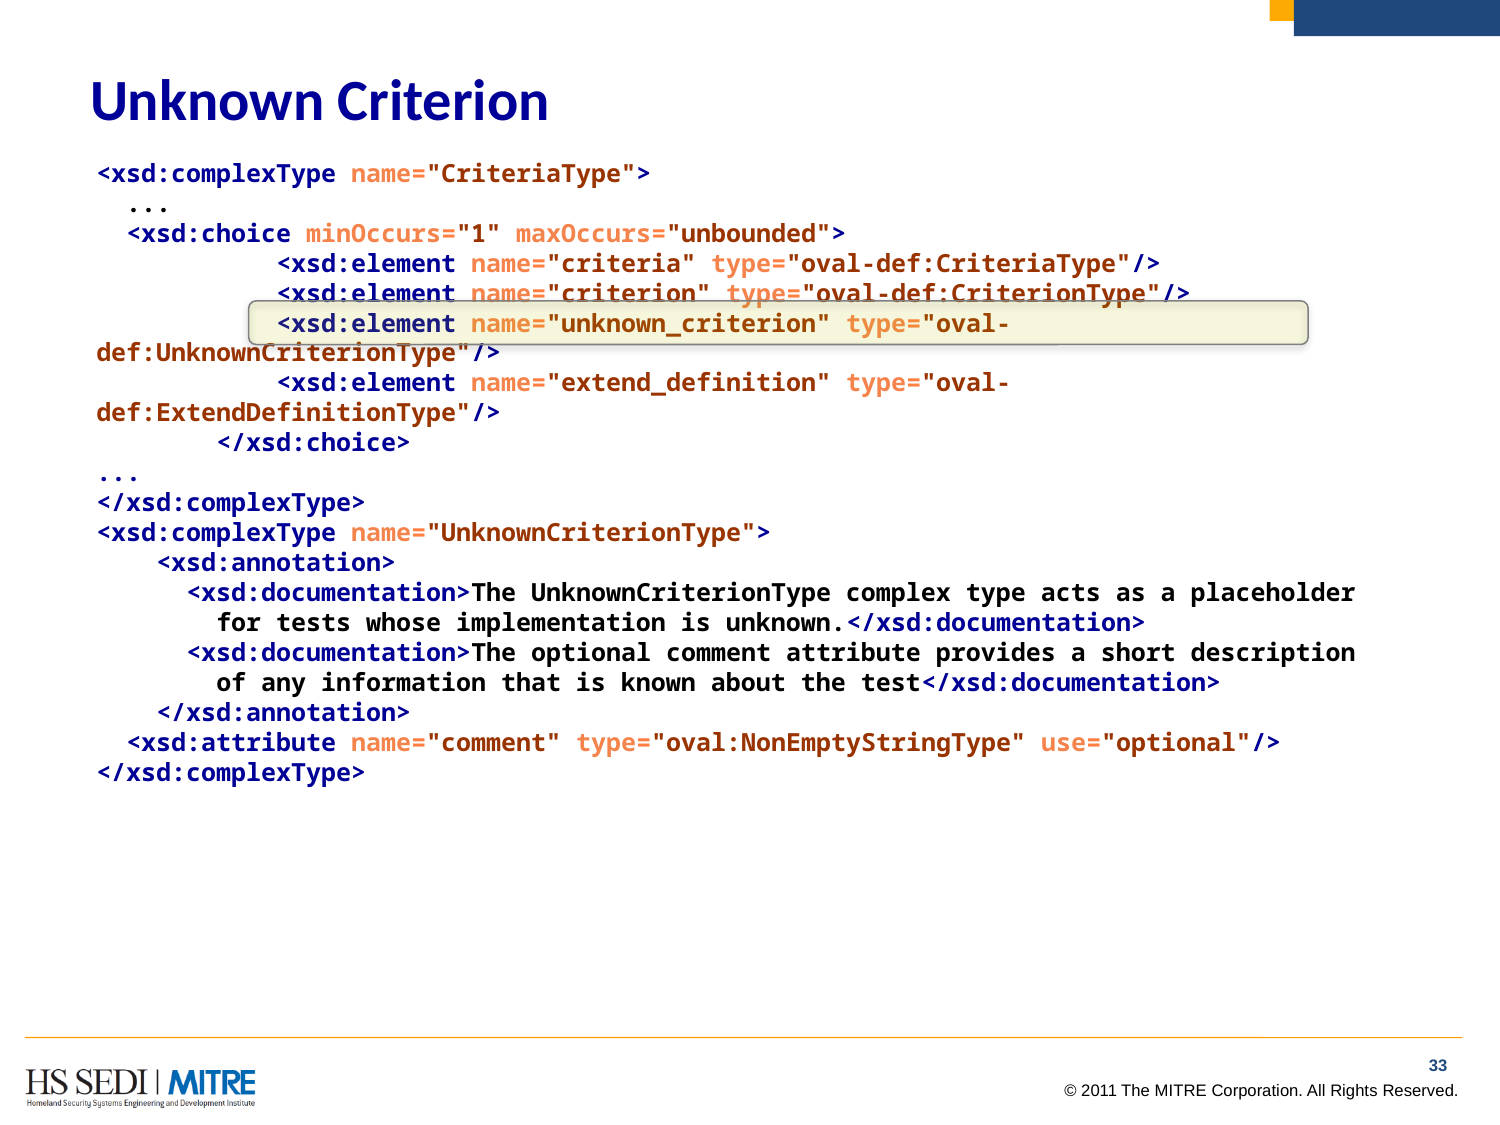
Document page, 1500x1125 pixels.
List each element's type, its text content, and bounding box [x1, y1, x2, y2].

text_box [247, 300, 1309, 346]
picture [20, 1058, 271, 1122]
slide_number 32 [1374, 1049, 1463, 1076]
title Unknown Criterion [74, 62, 1488, 151]
text_box <xsd:complexType name="CriteriaType"> ... <xsd:choice minOccurs="1" maxOccurs="unbounded"> <xsd:element name="criteria" type="oval-def:CriteriaType"/> <xsd:element name="criterion" type="oval-def:CriterionType"/> <xsd:element name="unknown_criterion" type="oval-def:UnknownCriterionType"/> <xsd:element name="extend_definition" type="oval-def:ExtendDefinitionType"/> </xsd:choice> ... </xsd:complexType> <xsd:complexType name="UnknownCriterionType"> <xsd:annotation> <xsd:documentation>The UnknownCriterionType complex type acts as a placeholder for tests whose implementation is unknown.</xsd:documentation> <xsd:documentation>The optional comment attribute provides a short description of any information that is known about the test</xsd:documentation> </xsd:annotation> <xsd:attribute name="comment" type="oval:NonEmptyStringType" use="optional"/> </xsd:complexType> [81, 151, 1431, 824]
